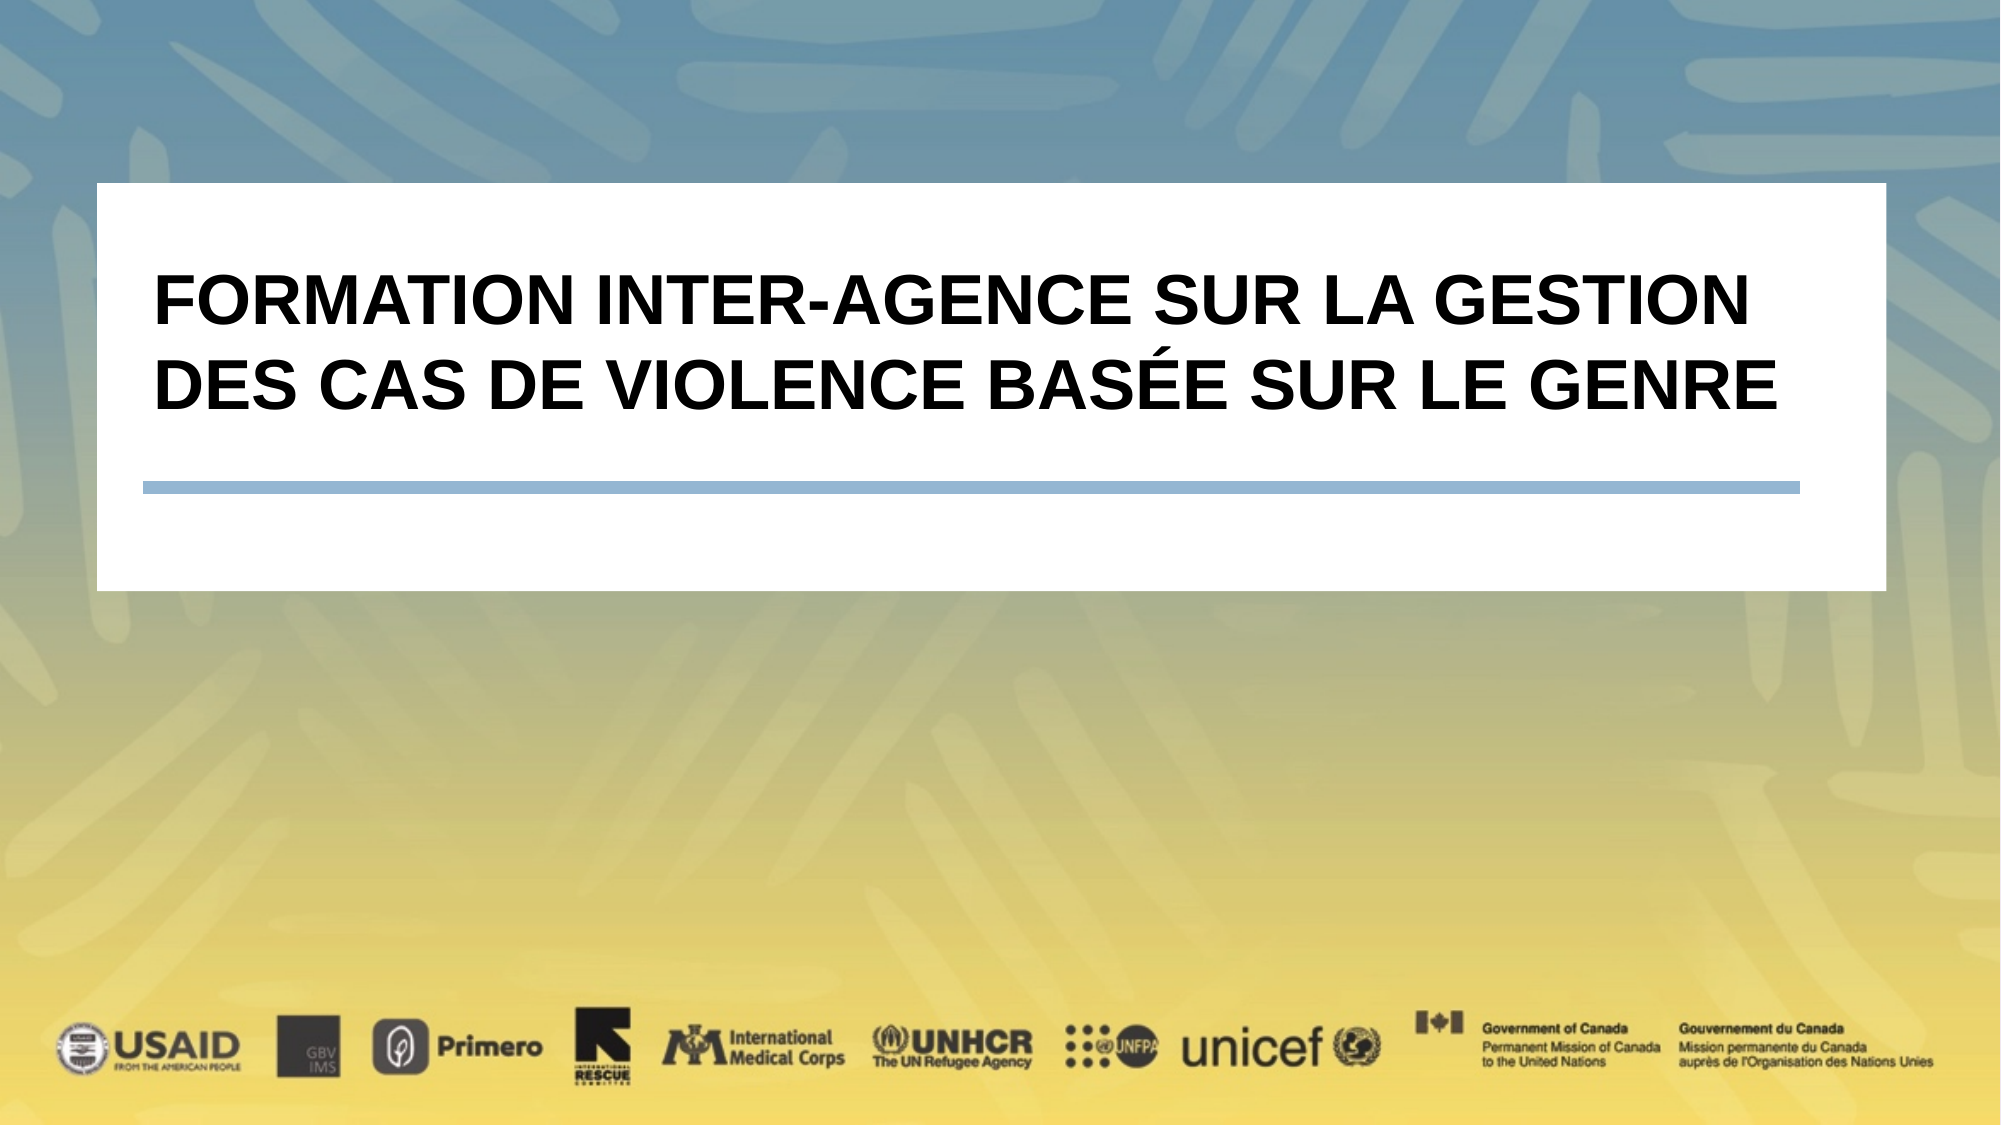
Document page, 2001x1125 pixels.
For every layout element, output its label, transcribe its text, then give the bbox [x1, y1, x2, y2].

text_box FORMATION INTER-AGENCE SUR LA GESTION DES CAS DE VIOLENCE BASÉE SUR LE GENRE [138, 246, 1820, 431]
picture [0, 0, 2001, 1125]
